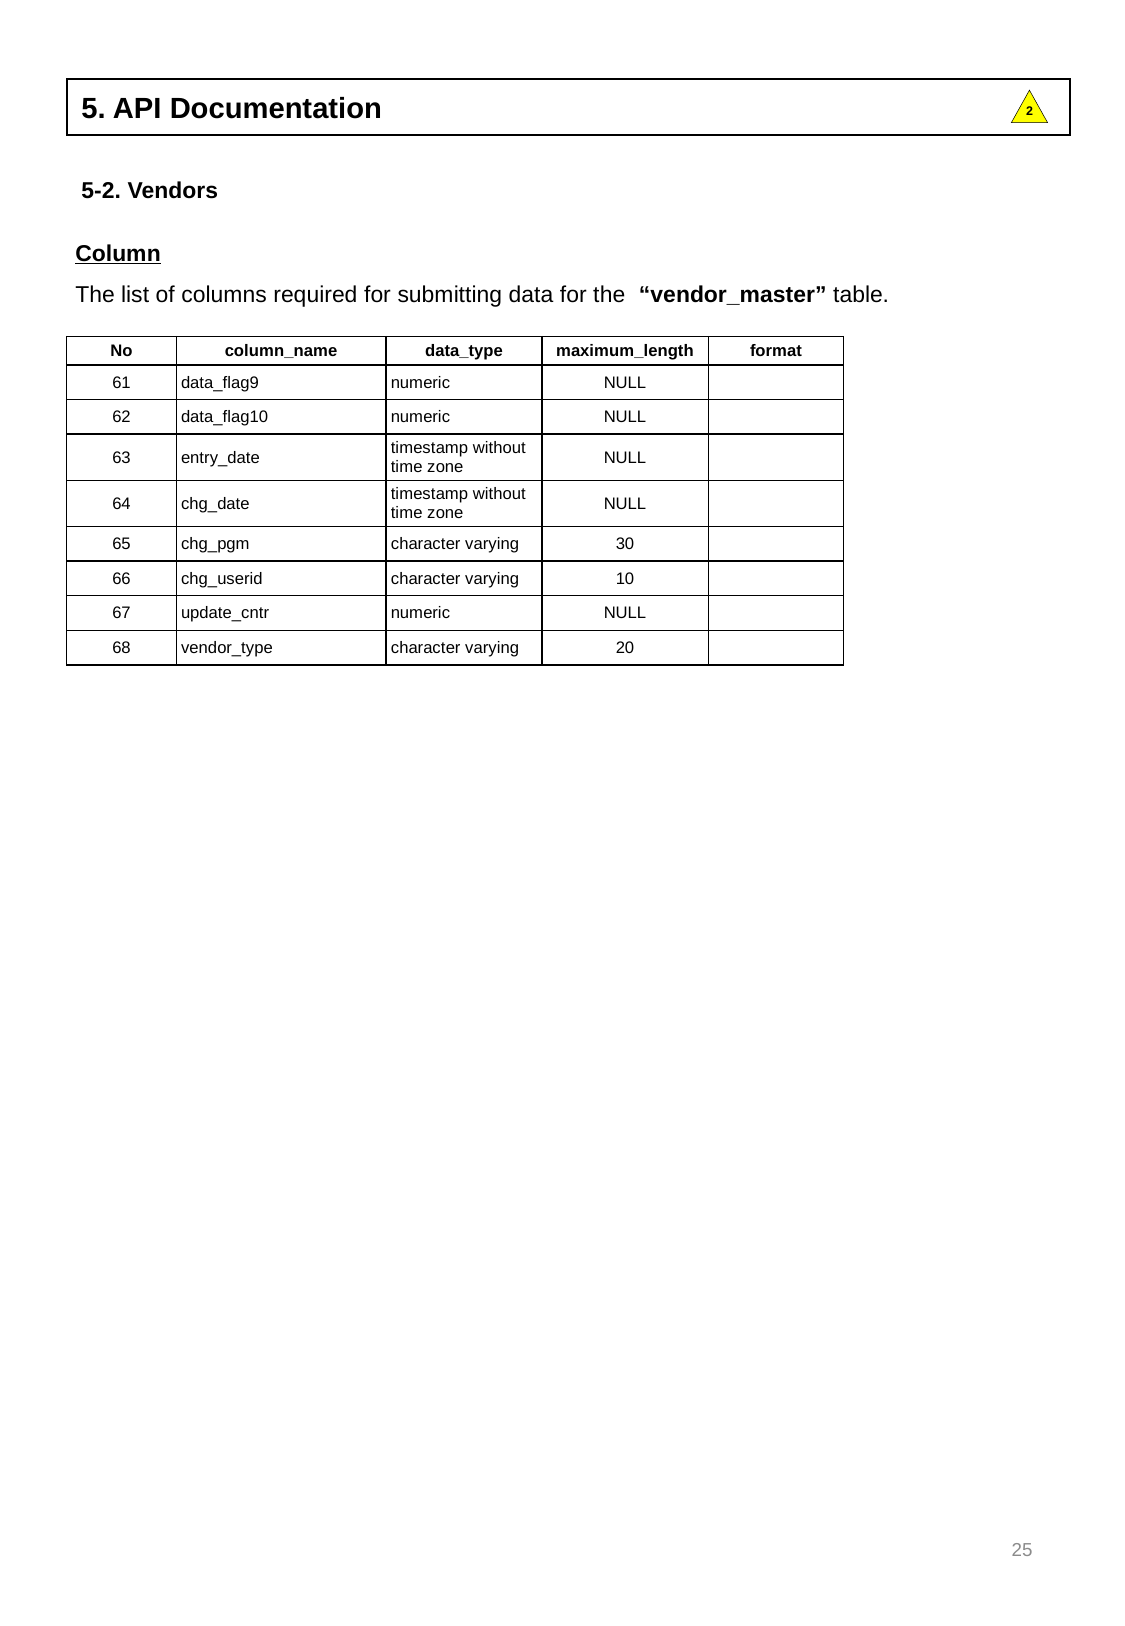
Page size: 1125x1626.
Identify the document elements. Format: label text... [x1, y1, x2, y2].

table_cell 63 [67, 435, 176, 480]
table_header maximum_length [543, 337, 708, 364]
table_cell 67 [67, 596, 176, 630]
table_cell [709, 366, 843, 399]
text_box 2 [1009, 88, 1050, 124]
table_cell [709, 562, 843, 595]
table_cell character varying [387, 631, 541, 664]
table_cell numeric [387, 366, 541, 399]
table_cell 68 [67, 631, 176, 664]
table_cell chg_userid [177, 562, 385, 595]
table_header format [709, 337, 843, 364]
table_cell vendor_type [177, 631, 385, 664]
table_cell NULL [543, 435, 708, 480]
table_cell numeric [387, 400, 541, 433]
table_cell 30 [543, 527, 708, 560]
table_cell entry_date [177, 435, 385, 480]
table_cell character varying [387, 562, 541, 595]
table_cell [709, 481, 843, 526]
table_cell NULL [543, 481, 708, 526]
table_cell update_cntr [177, 596, 385, 630]
table_cell 64 [67, 481, 176, 526]
table_cell data_flag10 [177, 400, 385, 433]
table_cell numeric [387, 596, 541, 630]
table_cell [709, 631, 843, 664]
table_cell [709, 400, 843, 433]
table_cell NULL [543, 366, 708, 399]
table_cell 10 [543, 562, 708, 595]
table_cell 65 [67, 527, 176, 560]
table_header data_type [387, 337, 541, 364]
text_box 5. API Documentation [66, 78, 1071, 136]
table_cell timestamp without time zone [387, 481, 541, 526]
table_cell [709, 527, 843, 560]
text_box 5-2. Vendors [66, 168, 1071, 211]
table_cell chg_date [177, 481, 385, 526]
table_header No [67, 337, 176, 364]
slide_number 25 [794, 1506, 1048, 1593]
table_cell NULL [543, 596, 708, 630]
table_cell timestamp without time zone [387, 435, 541, 480]
table_cell 62 [67, 400, 176, 433]
table_cell [709, 435, 843, 480]
table_cell [709, 596, 843, 630]
table_cell 61 [67, 366, 176, 399]
table_header column_name [177, 337, 385, 364]
text_box Column The list of columns required for submitting data for the “vendor_master” table. [60, 217, 1065, 315]
table_cell data_flag9 [177, 366, 385, 399]
table_cell chg_pgm [177, 527, 385, 560]
table_cell character varying [387, 527, 541, 560]
table_cell 20 [543, 631, 708, 664]
table_cell 66 [67, 562, 176, 595]
table_cell NULL [543, 400, 708, 433]
